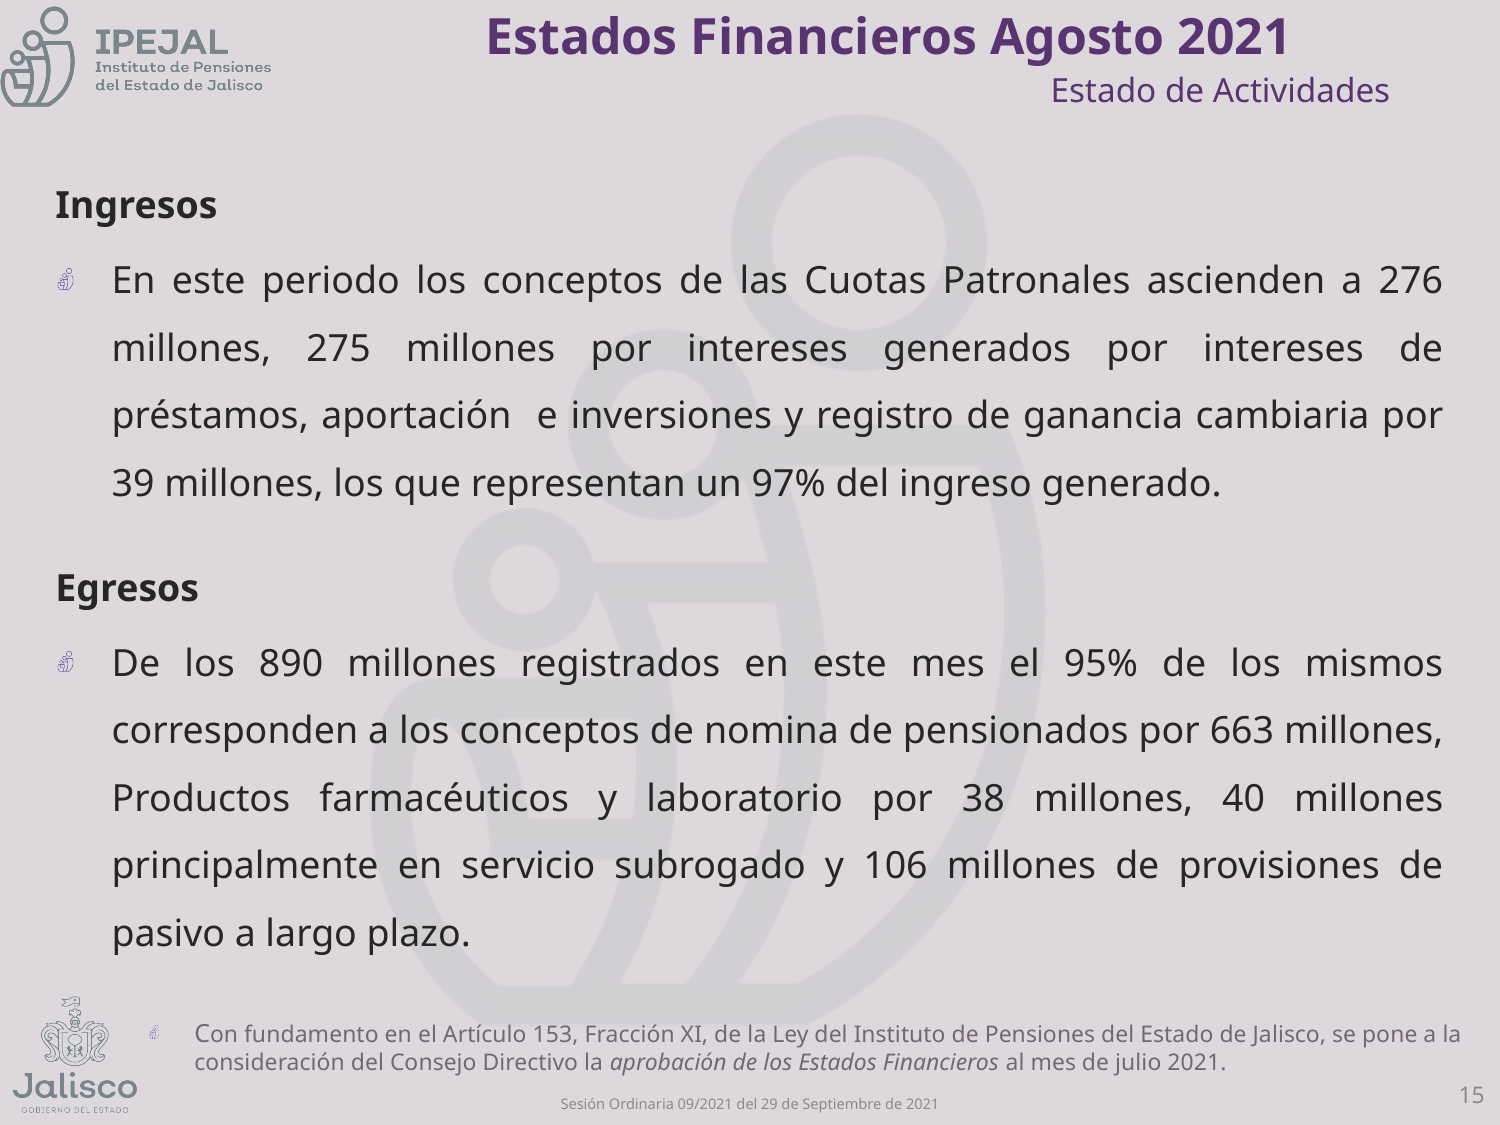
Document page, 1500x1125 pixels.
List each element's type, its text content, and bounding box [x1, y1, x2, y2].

text_box Estado de Actividades [270, 61, 1406, 117]
slide_number 15 [1411, 1066, 1500, 1125]
text_box Estados Financieros Agosto 2021 [277, 4, 1500, 130]
picture [55, 265, 76, 293]
picture [55, 648, 76, 675]
text_box Con fundamento en el Artículo 153, Fracción XI, de la Ley del Instituto de Pensiones del Estado de Jalisco, se pone a la consideración del Consejo Directivo la aprobación de los Estados Financieros al mes de julio 2021. [132, 1009, 1479, 1083]
picture [147, 1023, 161, 1041]
footer Sesión Ordinaria 09/2021 del 29 de Septiembre de 2021 [472, 1083, 1028, 1125]
text_box Ingresos En este periodo los conceptos de las Cuotas Patronales ascienden a 276 millones, 275 millones por intereses generados por intereses de préstamos, aportación e inversiones y registro de ganancia cambiaria por 39 millones, los que representan un 97% del ingreso generado. Egresos De los 890 millones registrados en este mes el 95% de los mismos corresponden a los conceptos de nomina de pensionados por 663 millones, Productos farmacéuticos y laboratorio por 38 millones, 40 millones principalmente en servicio subrogado y 106 millones de provisiones de pasivo a largo plazo. [40, 174, 1460, 793]
picture [0, 6, 271, 107]
picture [0, 988, 166, 1125]
